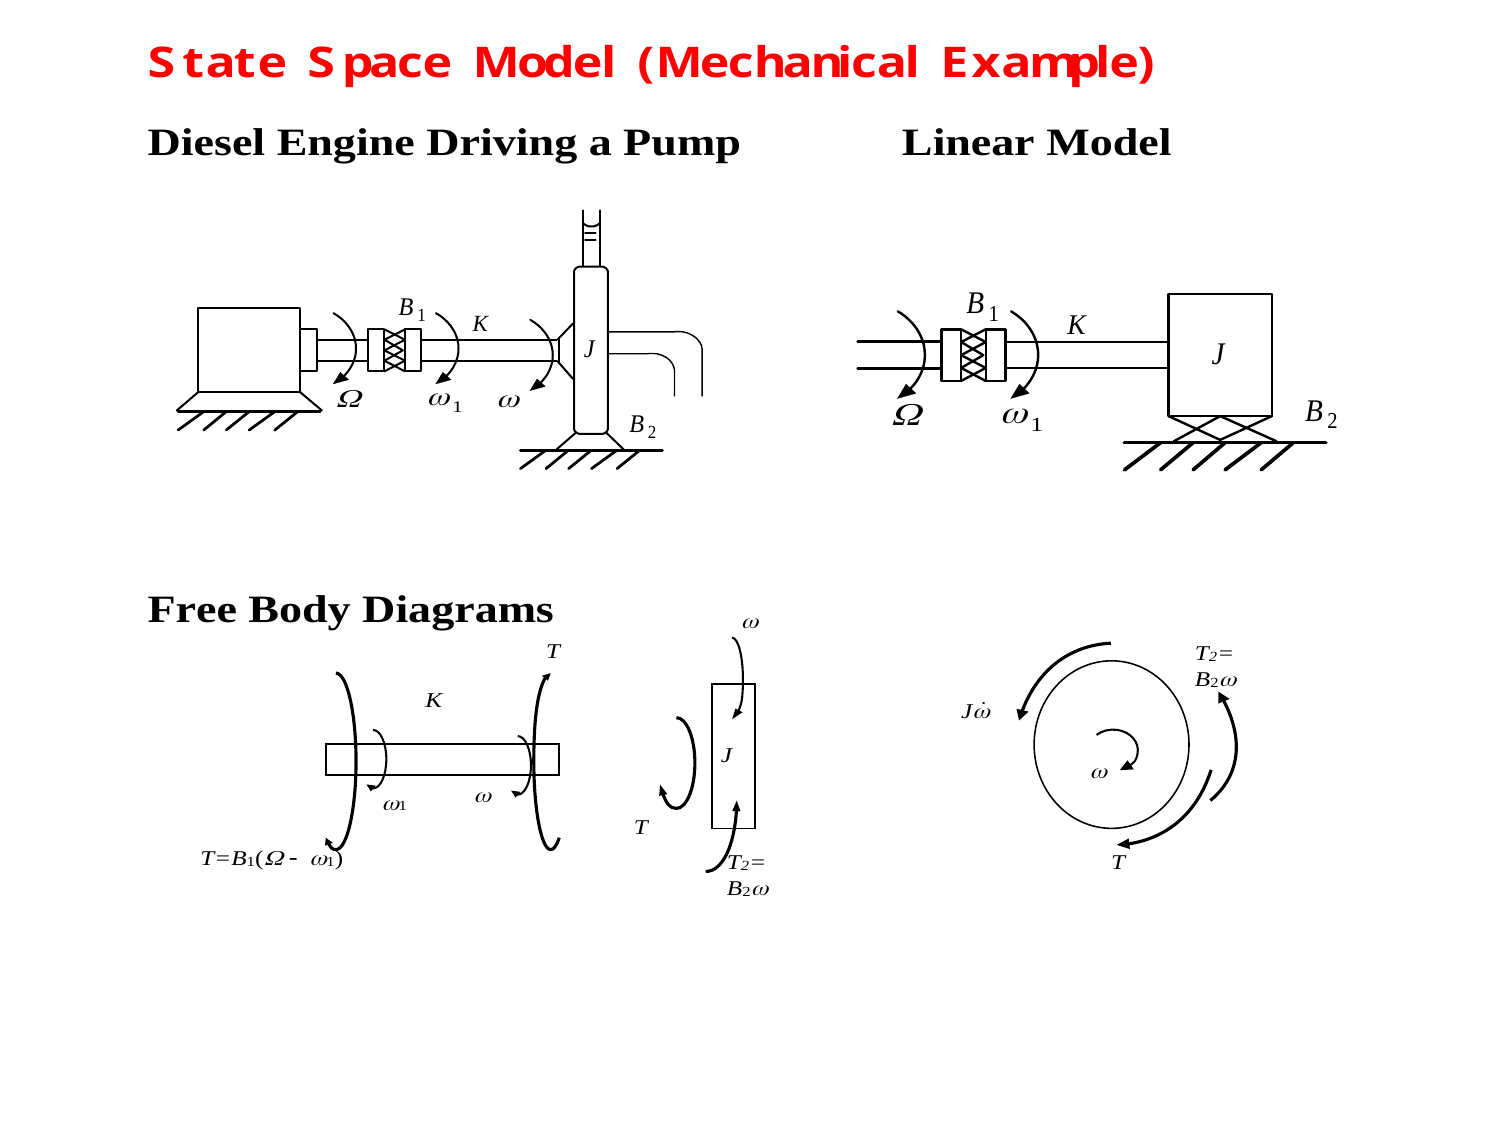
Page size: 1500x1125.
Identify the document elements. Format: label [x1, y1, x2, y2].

text_box [147, 30, 1354, 1093]
